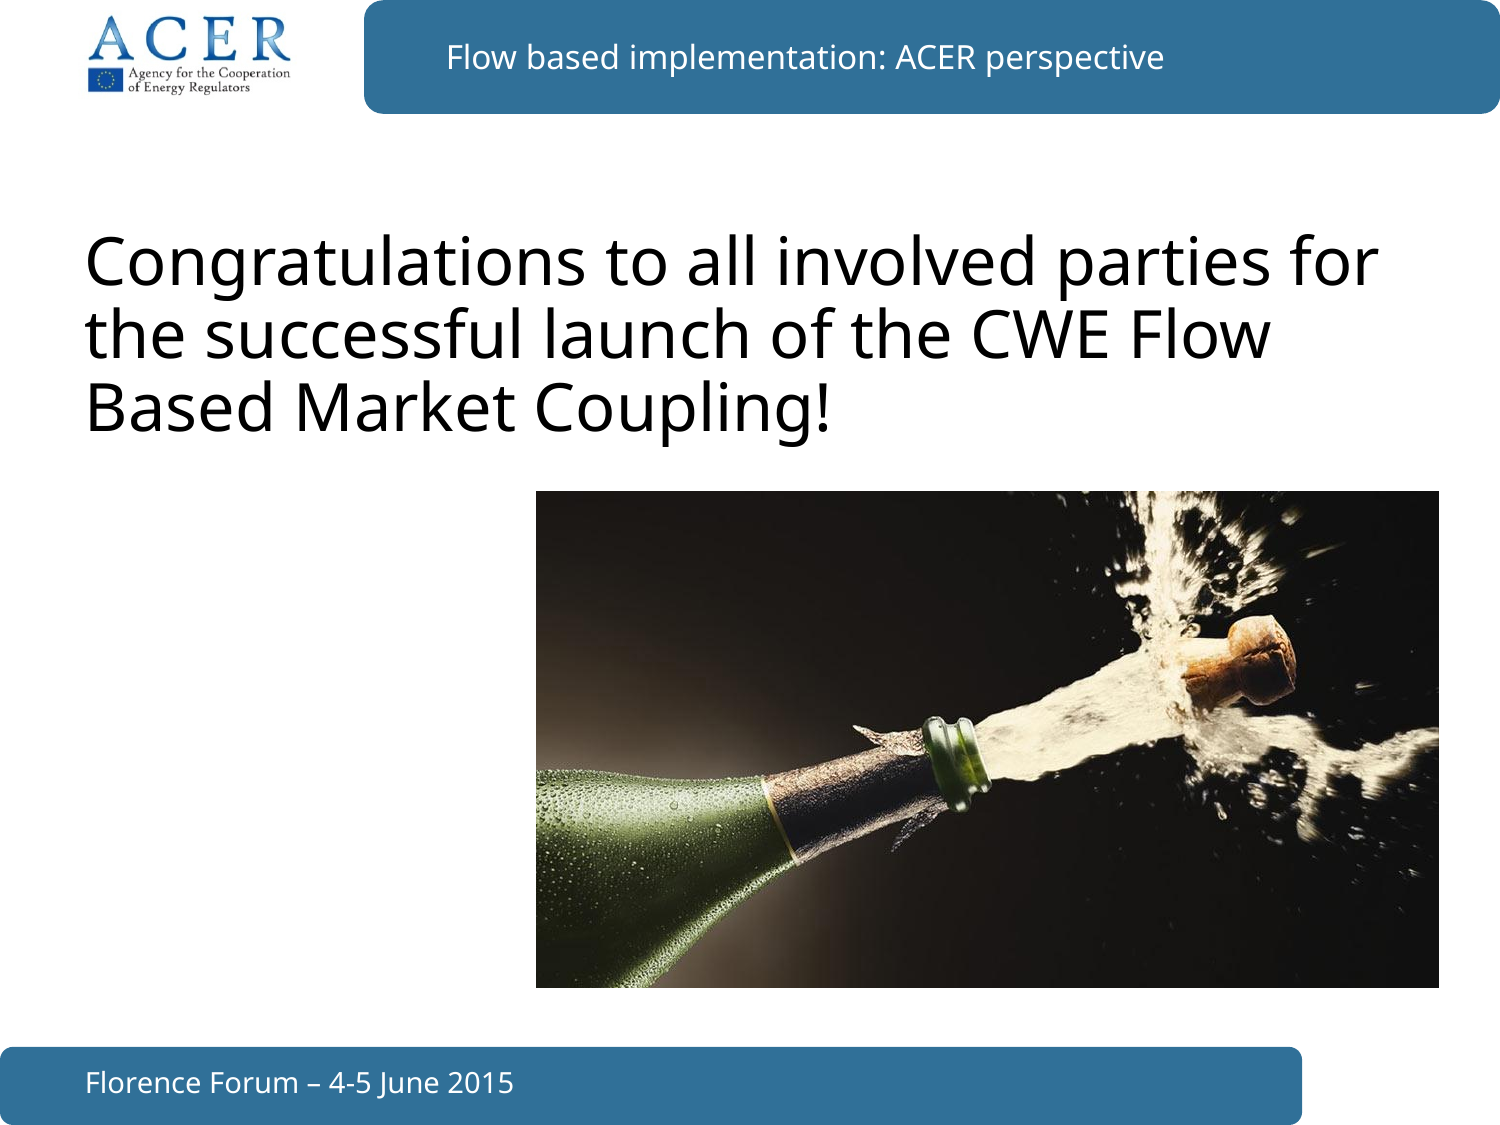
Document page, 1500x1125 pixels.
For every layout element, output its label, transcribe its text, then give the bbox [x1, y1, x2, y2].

text_box Florence Forum – 4-5 June 2015 [70, 1056, 962, 1117]
text_box Flow based implementation: ACER perspective [431, 28, 1323, 89]
picture [67, 0, 308, 110]
picture [535, 491, 1439, 988]
title Congratulations to all involved parties for the successful launch of the CWE Flow Based Market Coupling! [69, 219, 1439, 587]
